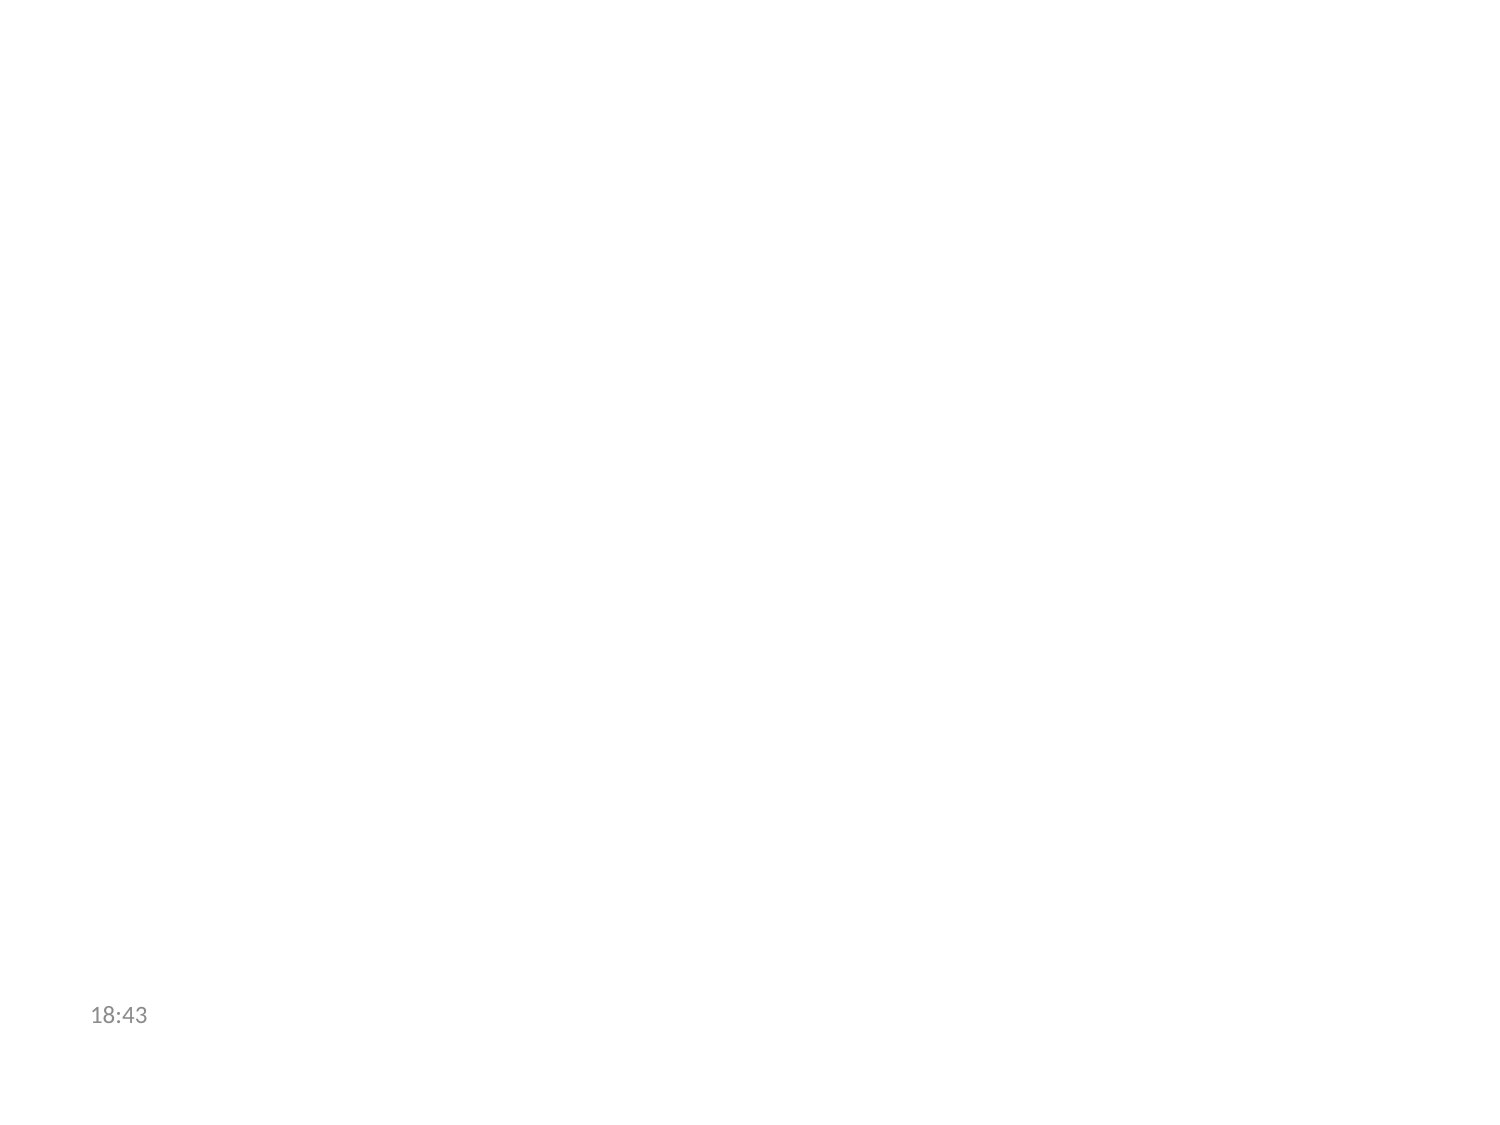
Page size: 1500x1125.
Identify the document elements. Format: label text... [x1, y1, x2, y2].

text_box 15:35 [75, 983, 425, 1044]
